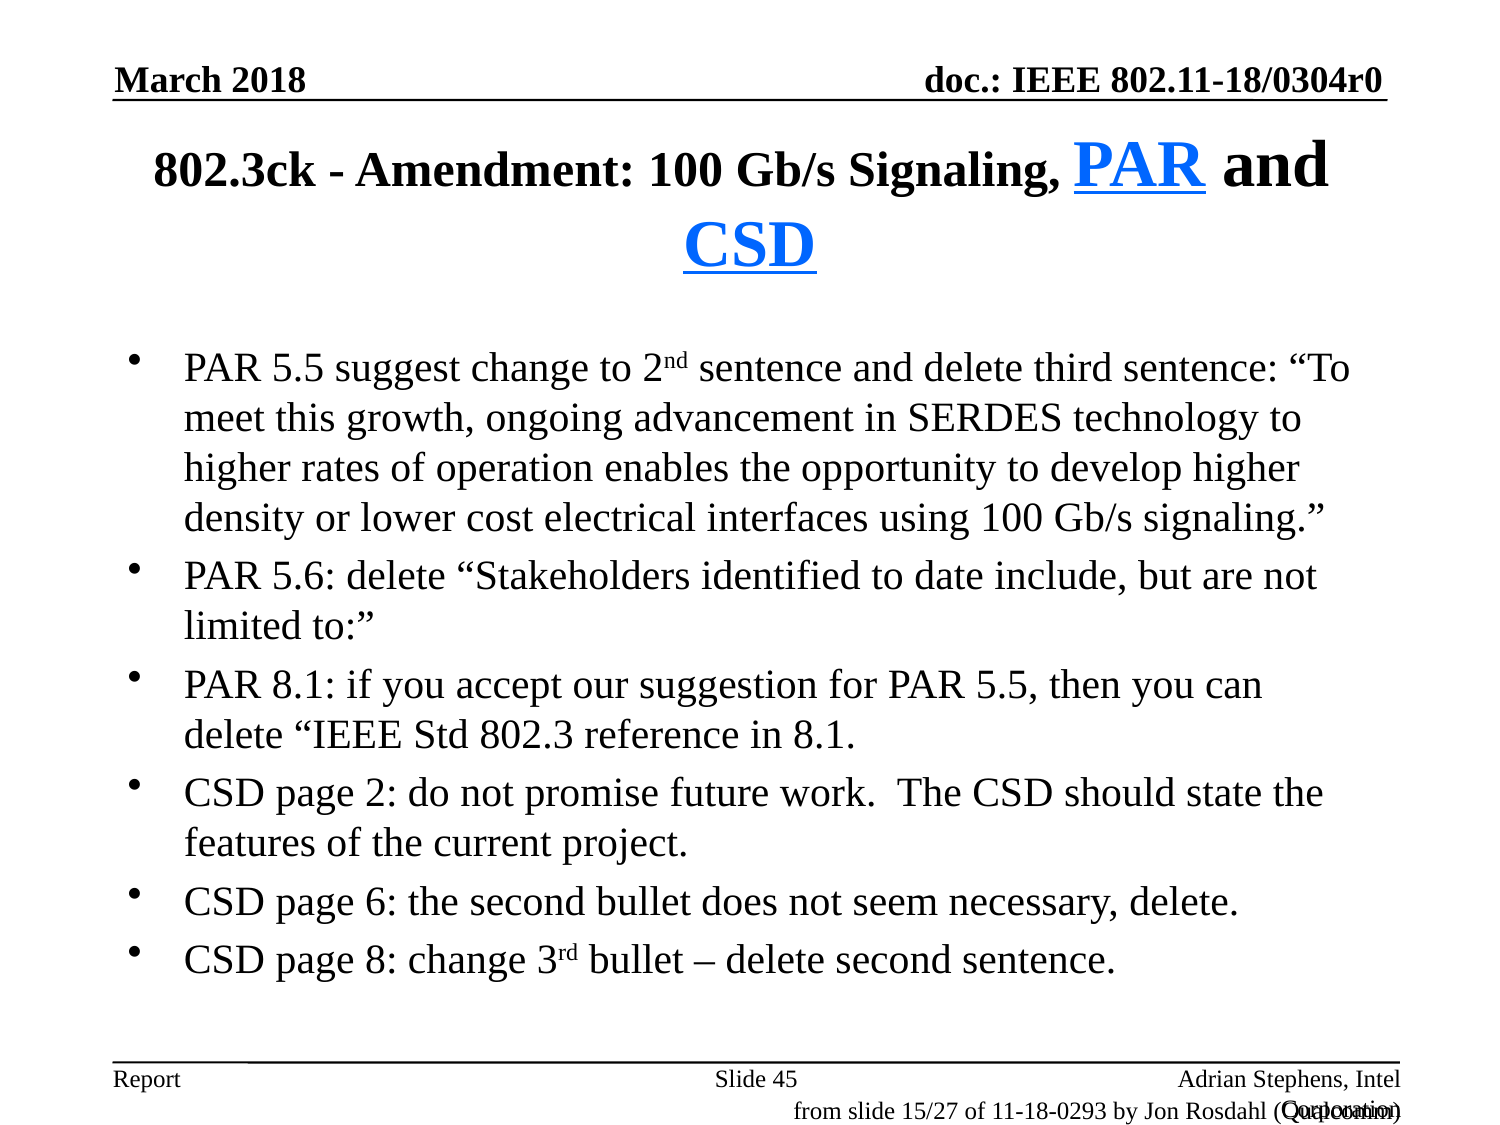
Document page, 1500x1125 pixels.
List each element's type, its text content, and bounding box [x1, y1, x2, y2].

title 802.3ck - Amendment: 100 Gb/s Signaling, PAR and CSD [112, 112, 1388, 288]
text_box from slide 15/27 of 11-18-0293 by Jon Rosdahl (Qualcomm) [343, 1087, 1417, 1125]
list PAR 5.5 suggest change to 2nd sentence and delete third sentence: “To meet this growth, ongoing advancement in SERDES technology to higher rates of operation enables the opportunity to develop higher density or lower cost electrical interfaces using 100 Gb/s signaling.” PAR 5.6: delete “Stakeholders identified to date include, but are not limited to:” PAR 8.1: if you accept our suggestion for PAR 5.5, then you can delete “IEEE Std 802.3 reference in 8.1. CSD page 2: do not promise future work. The CSD should state the features of the current project. CSD page 6: the second bullet does not seem necessary, delete. CSD page 8: change 3rd bullet – delete second sentence. [112, 332, 1388, 926]
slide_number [114, 54, 374, 101]
slide_number Slide 45 [711, 1061, 801, 1093]
footer Adrian Stephens, Intel Corporation [1141, 1061, 1402, 1087]
